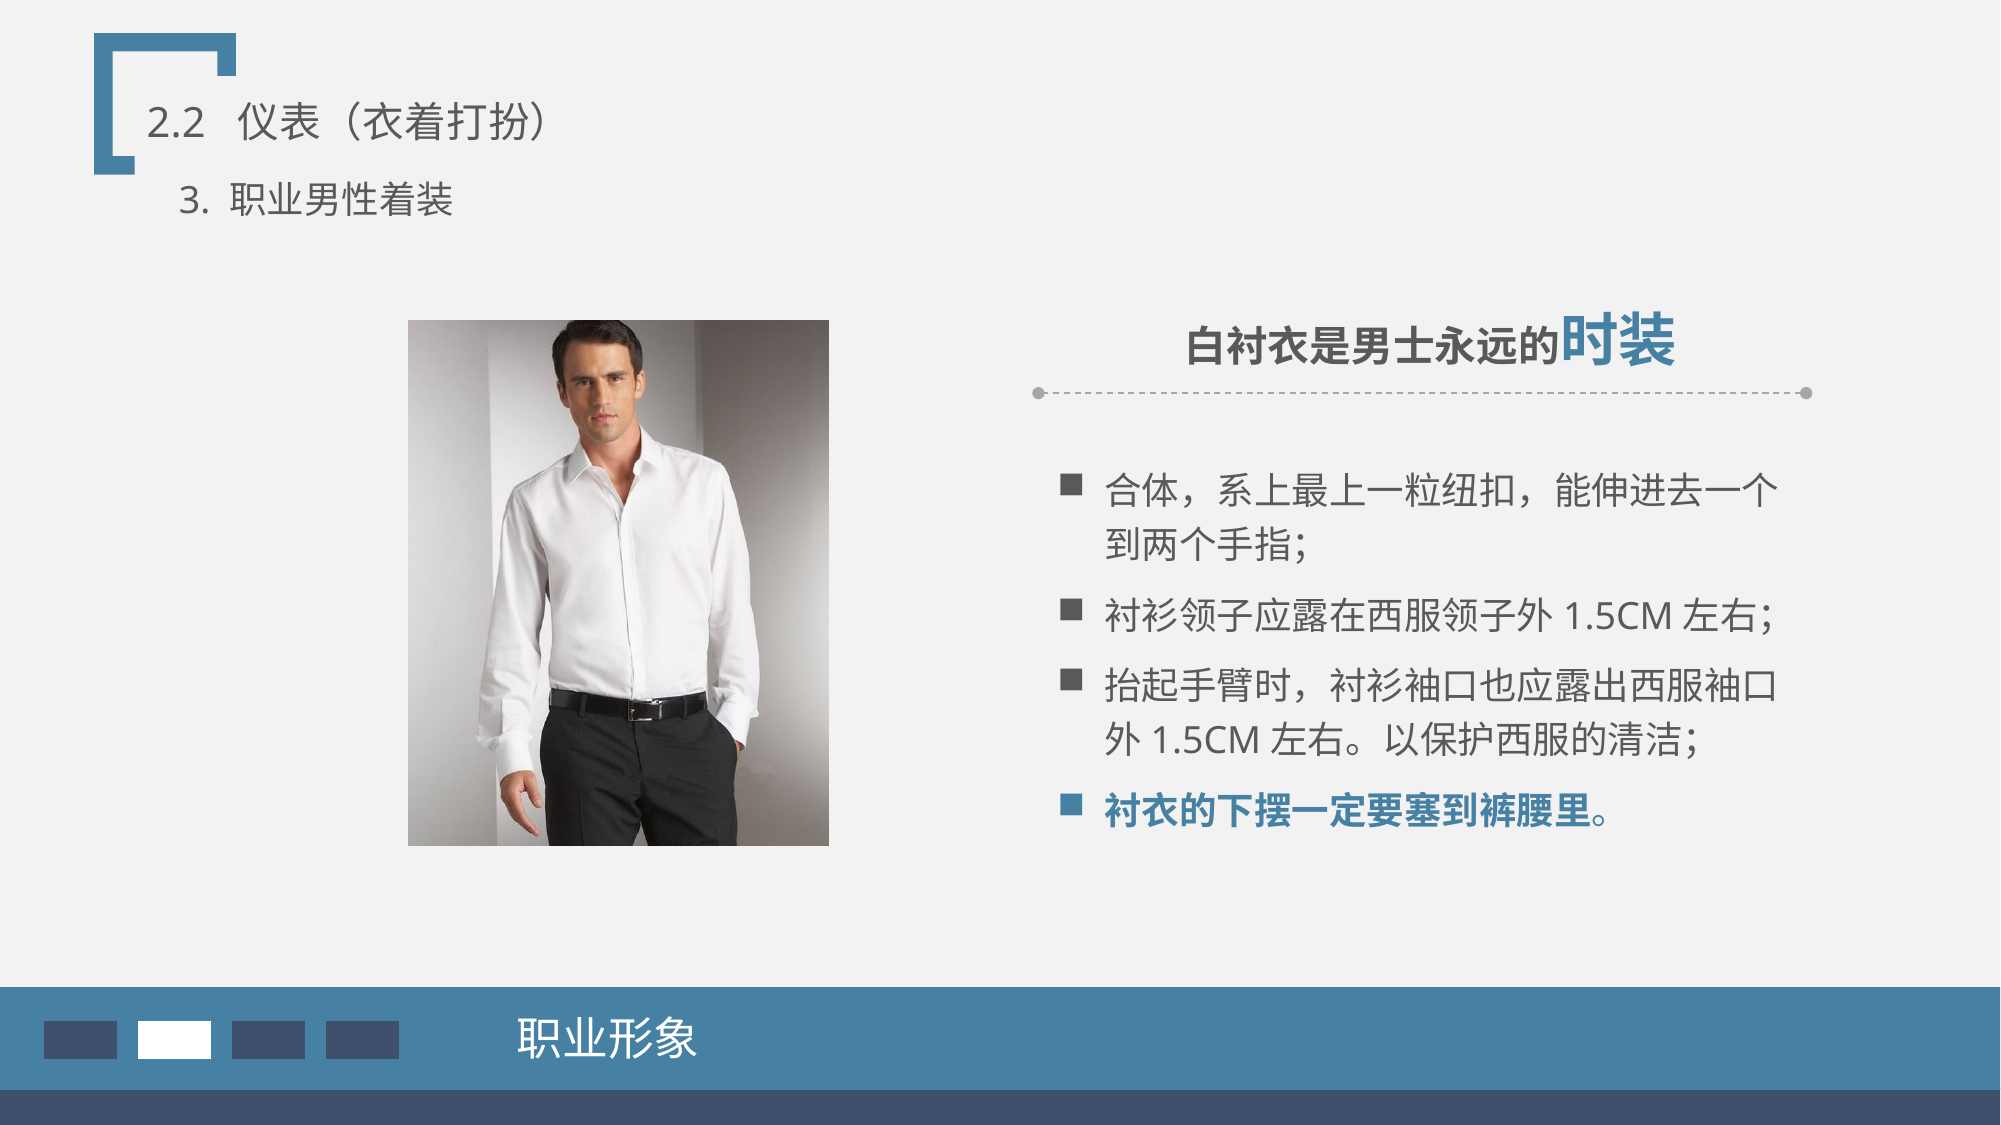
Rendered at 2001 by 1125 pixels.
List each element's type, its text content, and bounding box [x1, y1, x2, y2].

text_box 2.2 仪表（衣着打扮） [131, 88, 722, 153]
picture [408, 320, 829, 846]
text_box 合体，系上最上一粒纽扣，能伸进去一个到两个手指； 衬衫领子应露在西服领子外1.5CM左右； 抬起手臂时，衬衫袖口也应露出西服袖口外1.5CM左右。以保护西服的清洁； 衬衣的下摆一定要塞到裤腰里。 [1042, 450, 1807, 840]
text_box 白衬衣是男士永远的时装 [1046, 260, 1815, 381]
text_box 3. 职业男性着装 [164, 168, 847, 229]
